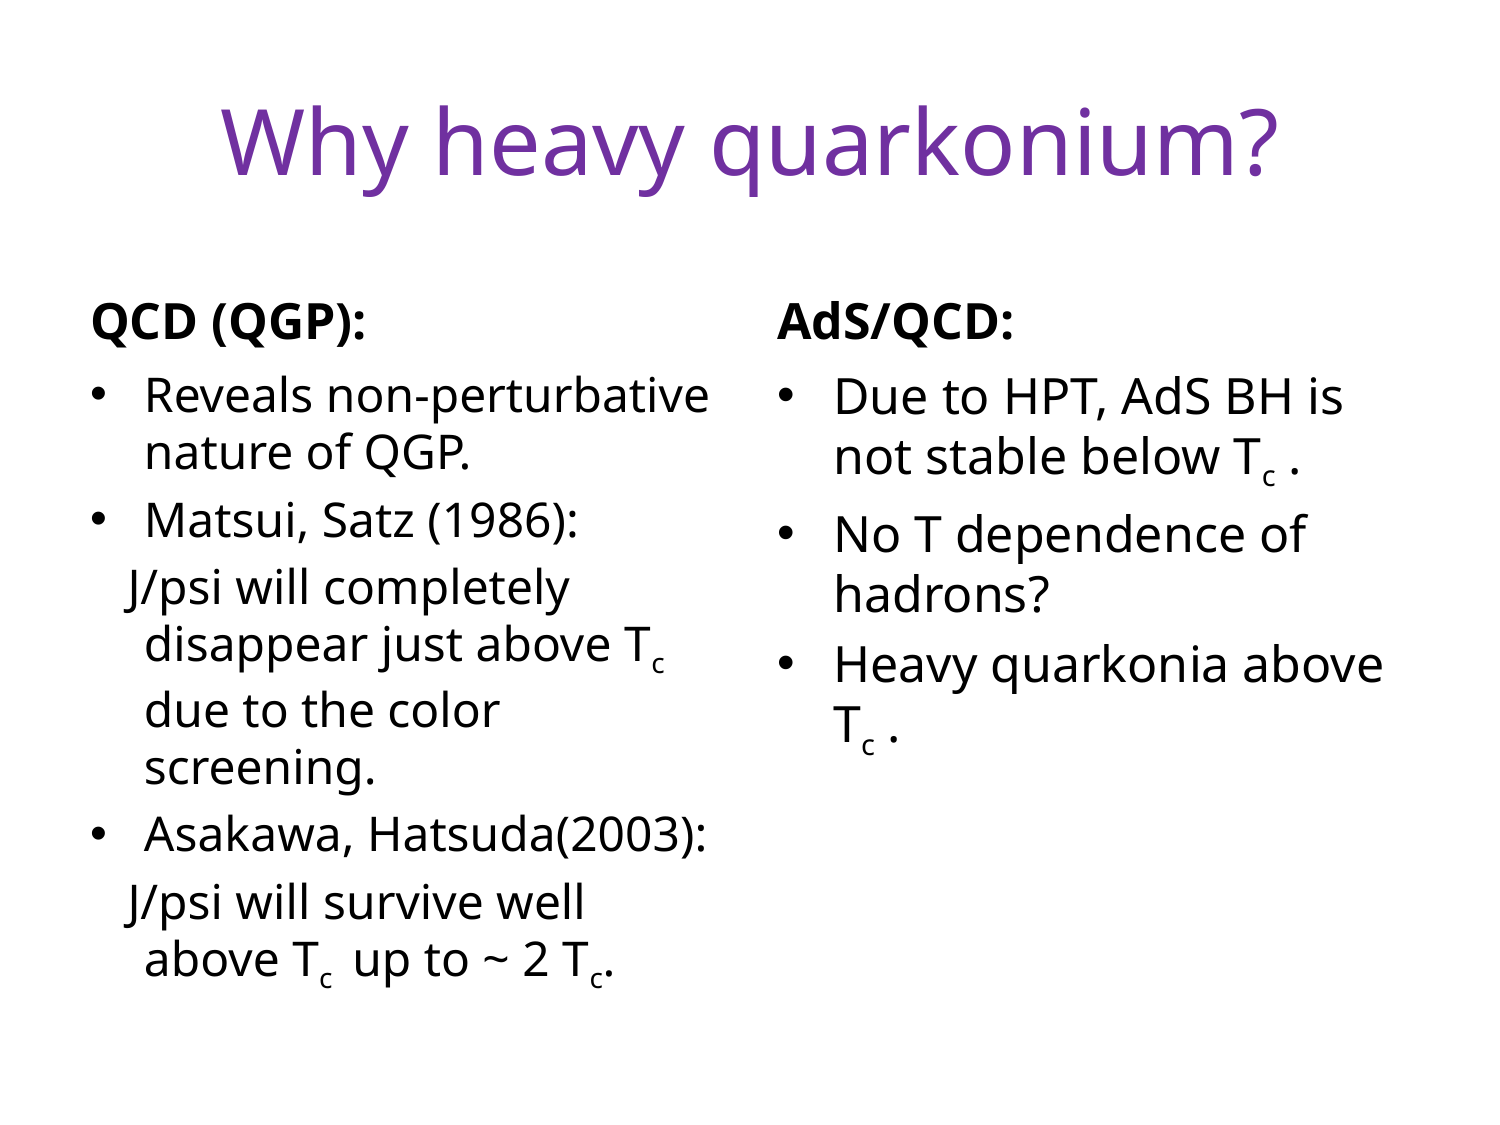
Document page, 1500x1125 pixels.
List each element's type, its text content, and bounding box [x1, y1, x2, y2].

list QCD (QGP): [75, 251, 738, 356]
list AdS/QCD: [761, 251, 1425, 356]
list Reveals non-perturbative nature of QGP. Matsui, Satz (1986): J/psi will completely disappear just above Tc due to the color screening. Asakawa, Hatsuda(2003): J/psi will survive well above Tc up to ~ 2 Tc. [75, 356, 738, 1005]
list Due to HPT, AdS BH is not stable below Tc . No T dependence of hadrons? Heavy quarkonia above Tc . [761, 356, 1425, 1005]
title Why heavy quarkonium? [75, 45, 1425, 233]
